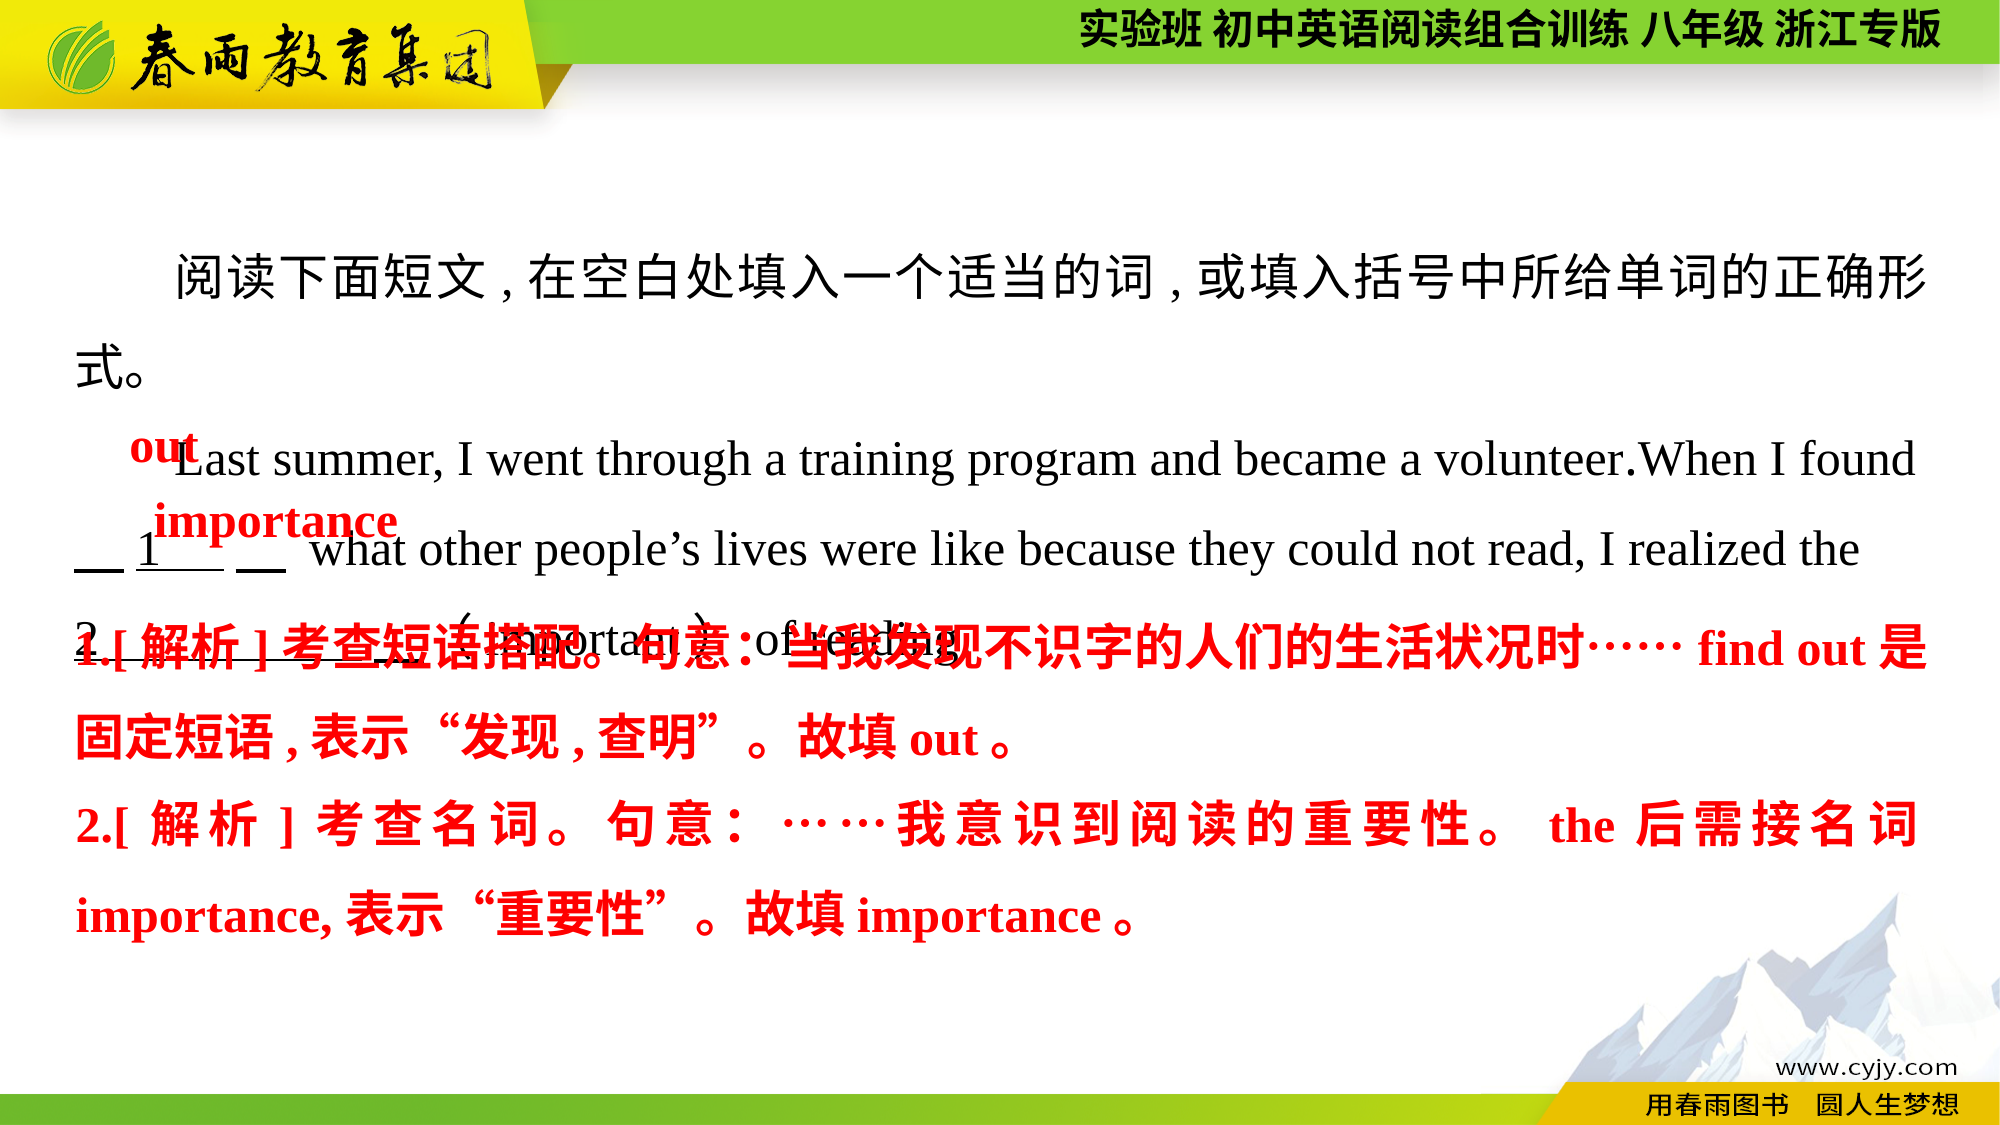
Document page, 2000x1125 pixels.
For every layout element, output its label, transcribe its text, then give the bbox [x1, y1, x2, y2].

picture [0, 0, 2000, 1125]
text_box importance [138, 480, 414, 556]
text_box 2.[解析]考查名词。句意：……我意识到阅读的重要性。the后需接名词importance,表示“重要性”。故填importance。 [60, 754, 1945, 950]
text_box out [114, 404, 214, 480]
list 阅读下面短文,在空白处填入一个适当的词,或填入括号中所给单词的正确形式。 Last summer, I went through a training program and became a volunteer.When I found 1 what other people’s lives were like because they could not read, I realized the 2 （important）of reading. [59, 208, 1944, 577]
text_box 1.[解析]考查短语搭配。句意：当我发现不识字的人们的生活状况时……find out是固定短语,表示“发现,查明”。故填out。 [59, 577, 1944, 773]
